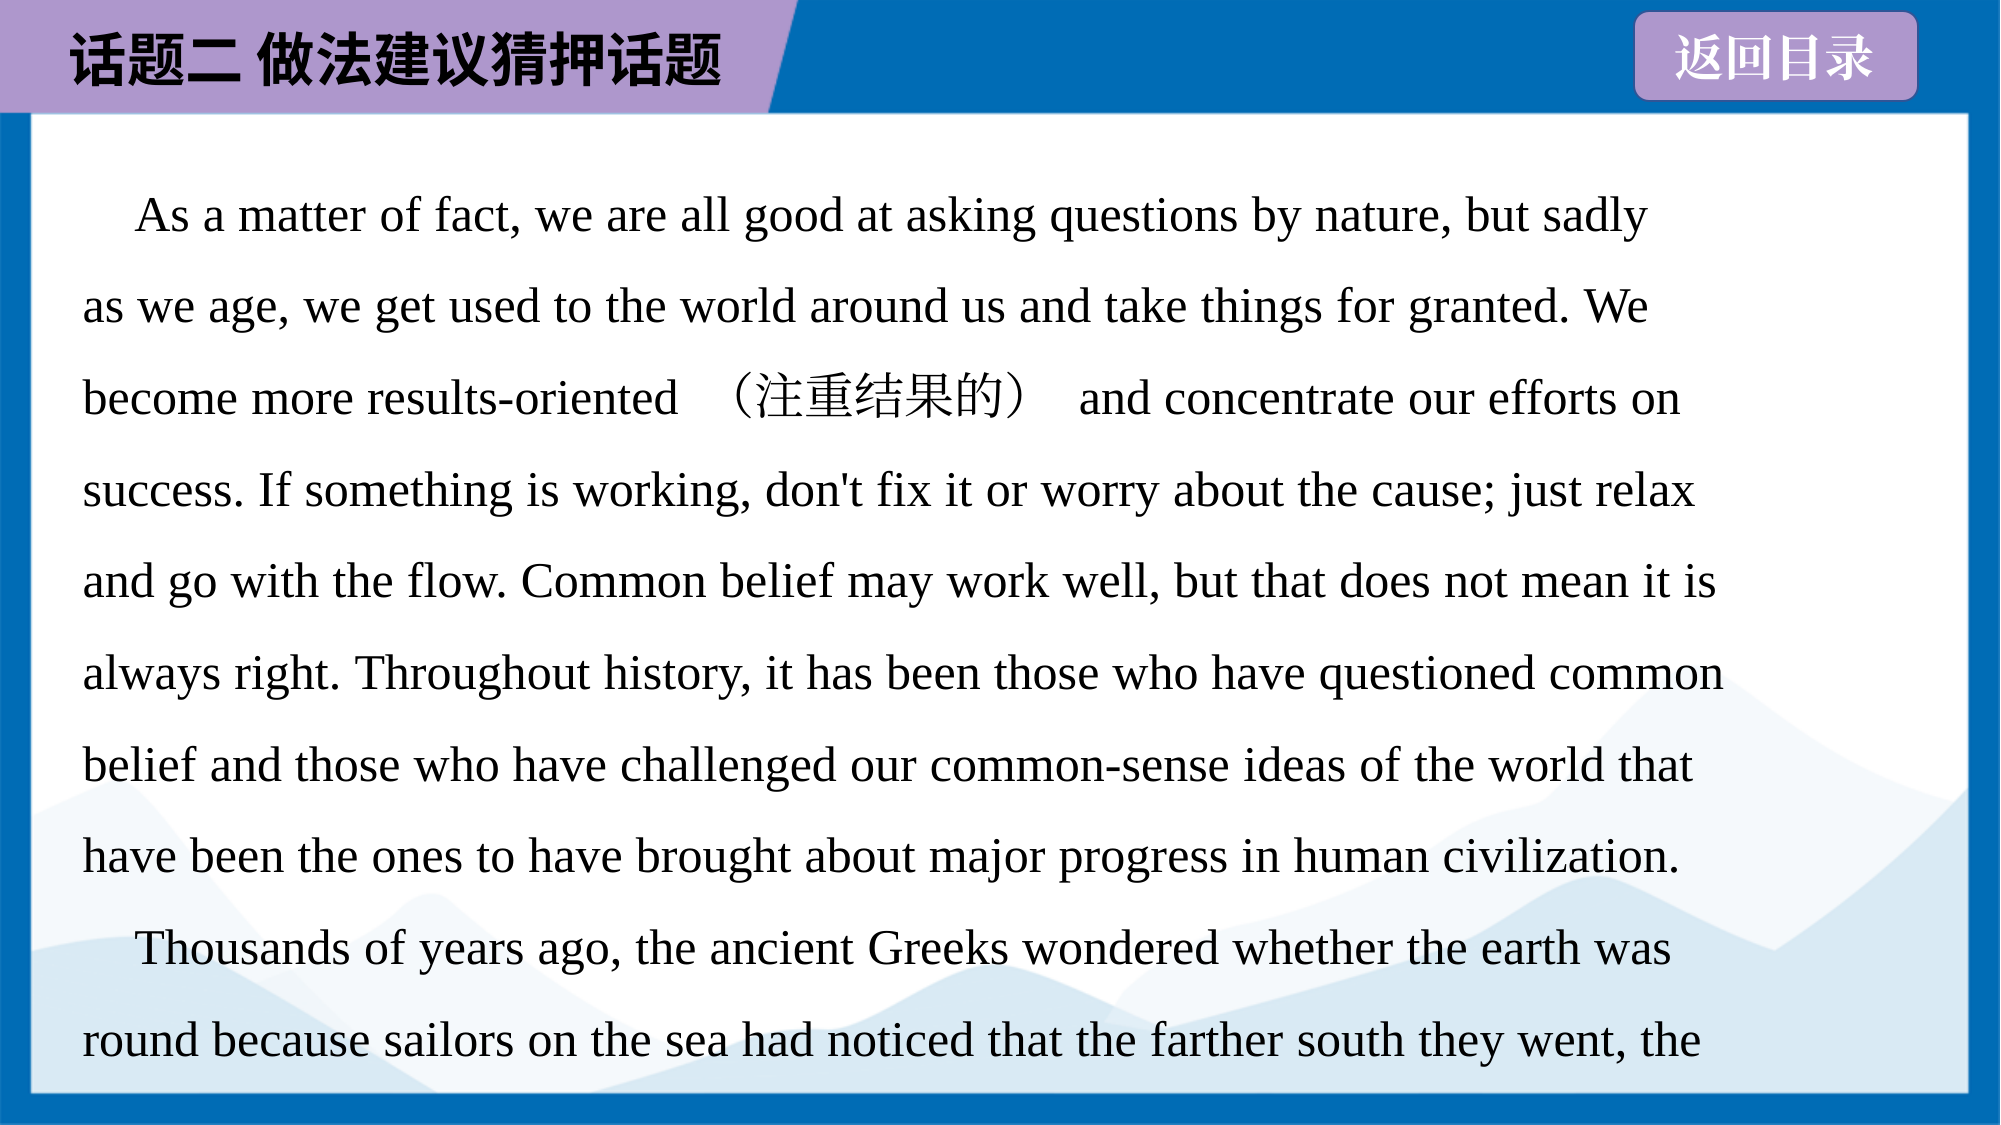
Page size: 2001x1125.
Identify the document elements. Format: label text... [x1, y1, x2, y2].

text_box As a matter of fact, we are all good at asking questions by nature, but sadly as we age, we get used to the world around us and take things for granted. We become more results-oriented （注重结果的） and concentrate our efforts on success. If something is working, don't fix it or worry about the cause; just relax and go with the flow. Common belief may work well, but that does not mean it is always right. Throughout history, it has been those who have questioned common belief and those who have challenged our common-sense ideas of the world that have been the ones to have brought about major progress in human civilization. Thousands of years ago, the ancient Greeks wondered whether the earth was round because sailors on the sea had noticed that the farther south they went, the [82, 149, 1917, 1067]
picture [0, 0, 2000, 1125]
